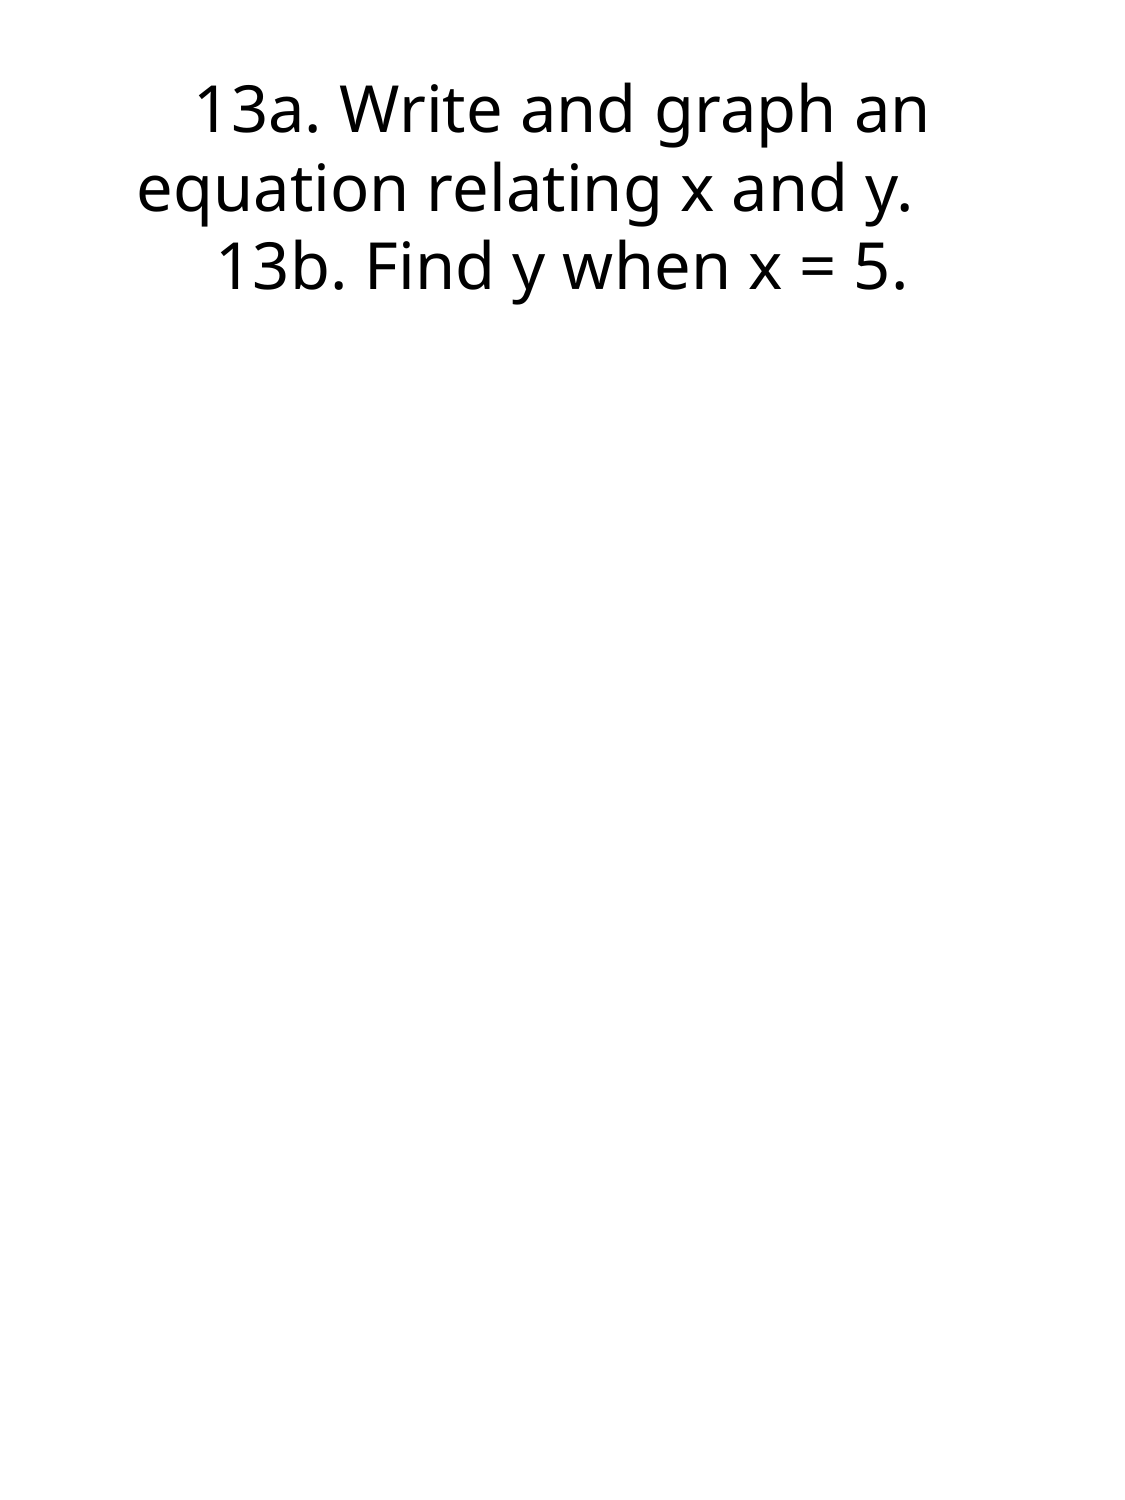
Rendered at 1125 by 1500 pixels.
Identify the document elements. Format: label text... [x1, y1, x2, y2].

title 13a. Write and graph an equation relating x and y. 13b. Find y when x = 5. [56, 60, 1069, 310]
